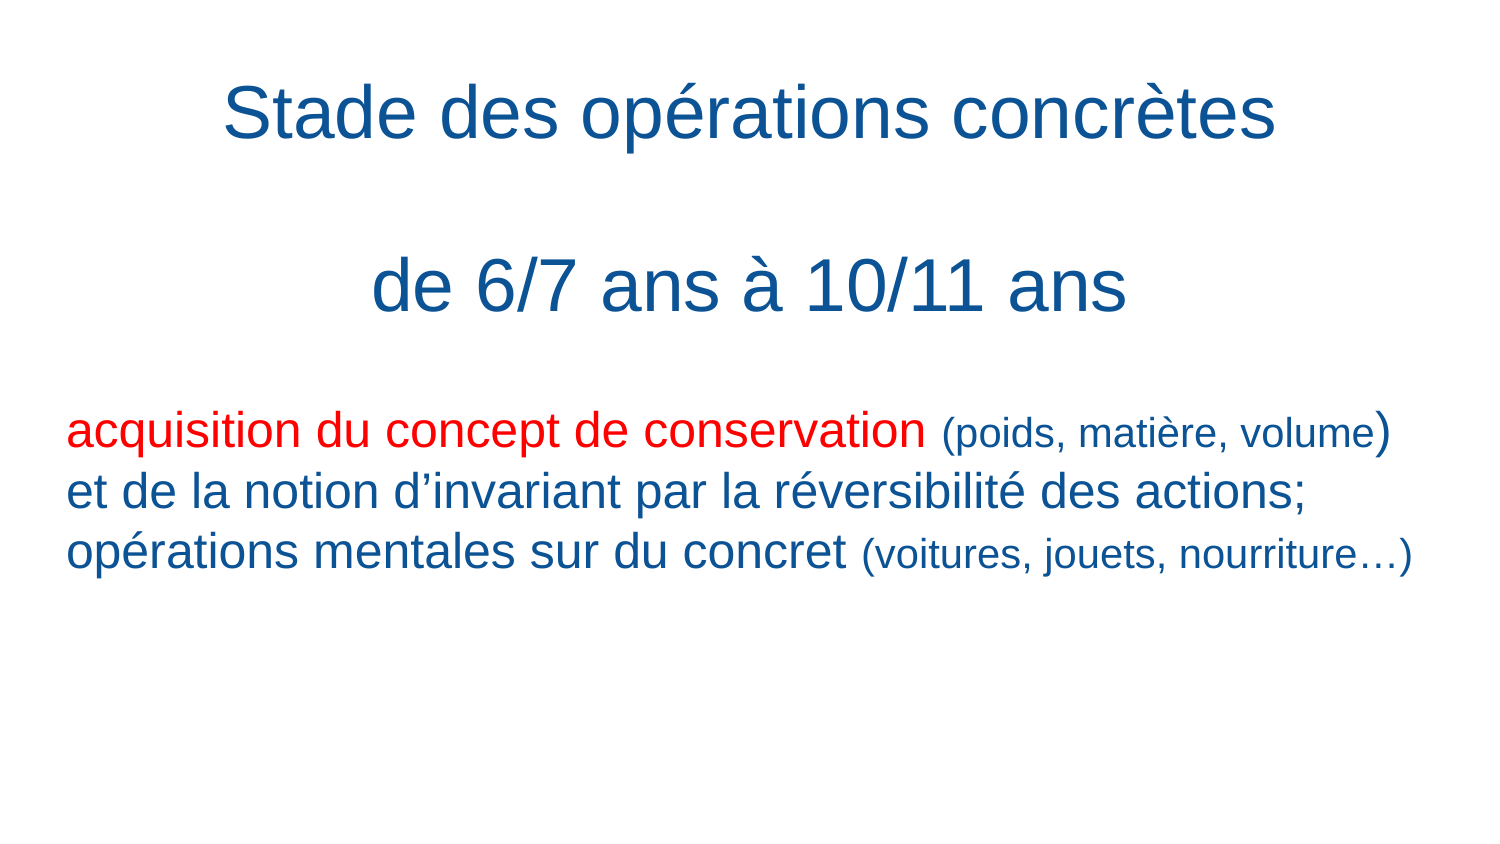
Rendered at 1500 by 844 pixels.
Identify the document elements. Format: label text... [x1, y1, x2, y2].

list Stade des opérations concrètes de 6/7 ans à 10/11 ans acquisition du concept de conservation (poids, matière, volume) et de la notion d’invariant par la réversibilité des actions; opérations mentales sur du concret (voitures, jouets, nourriture…) [51, 66, 1449, 778]
